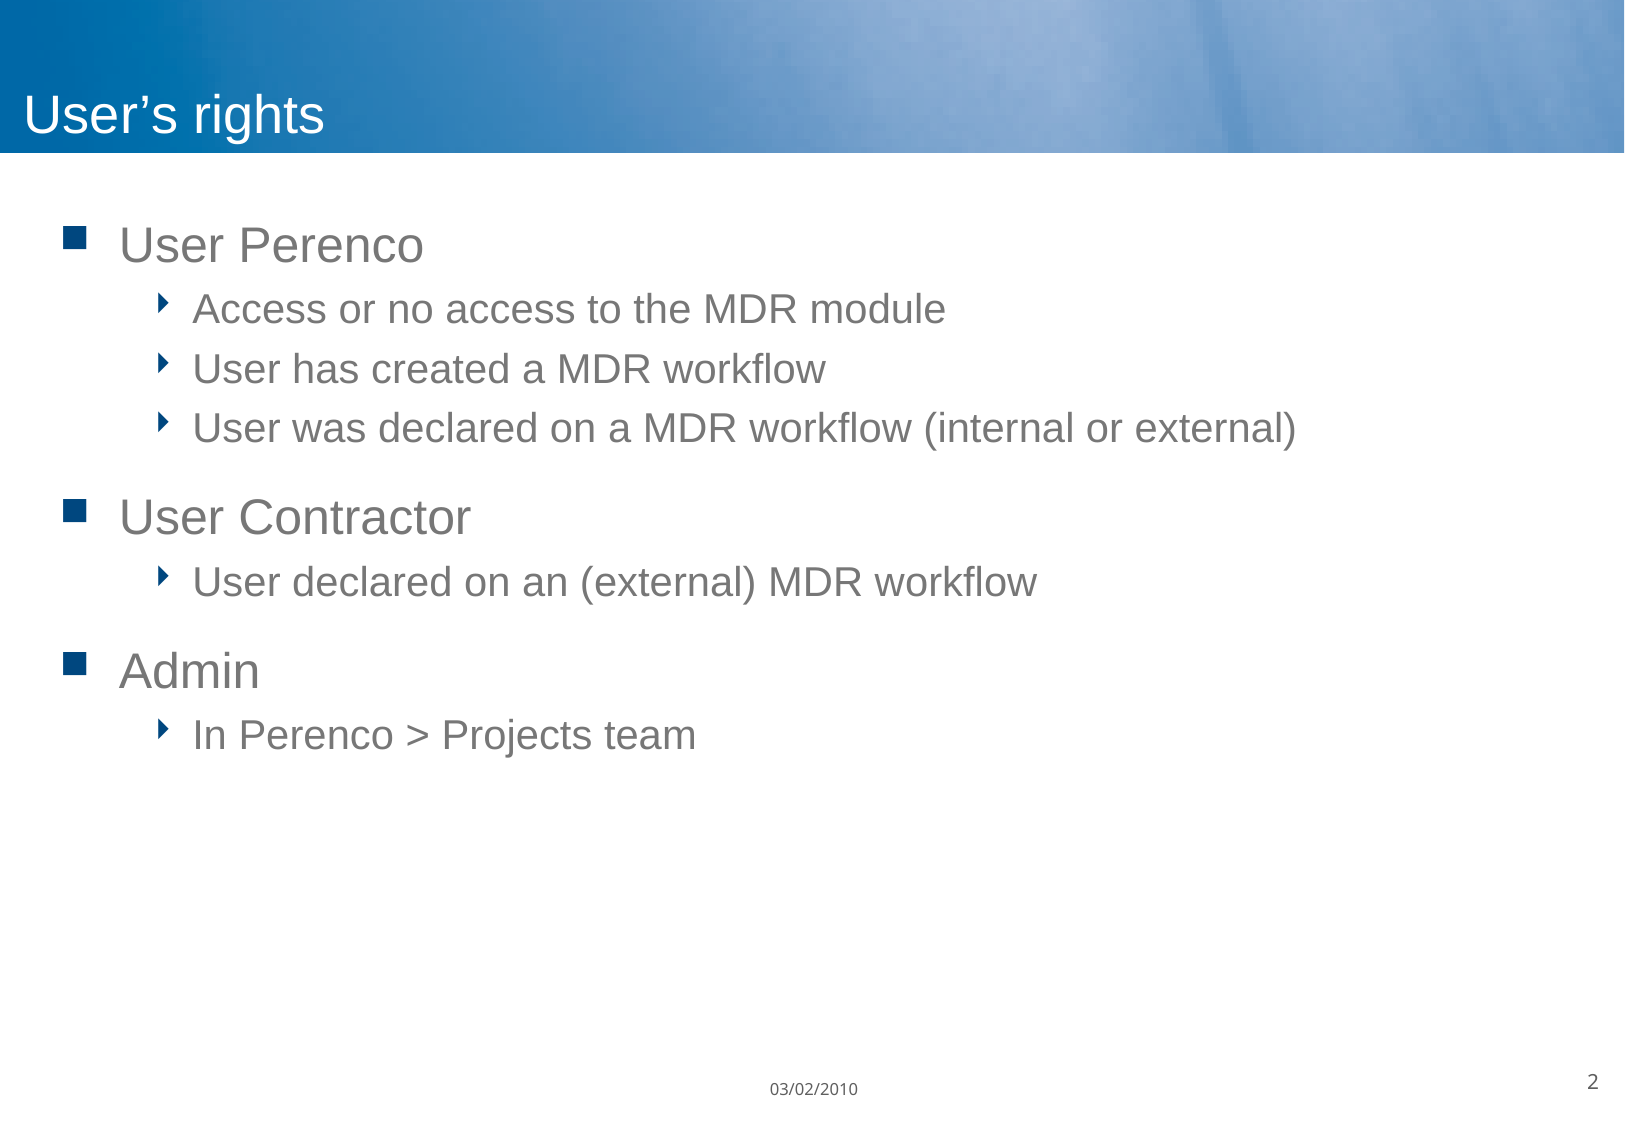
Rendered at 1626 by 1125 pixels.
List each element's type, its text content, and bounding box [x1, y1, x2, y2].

title User’s rights [0, 0, 1625, 153]
slide_number 2 [13, 1060, 1615, 1104]
footer 03/02/2010 [14, 1070, 1615, 1104]
list User Perenco Access or no access to the MDR module User has created a MDR workflow User was declared on a MDR workflow (internal or external) User Contractor User declared on an (external) MDR workflow Admin In Perenco > Projects team [44, 211, 1575, 1036]
